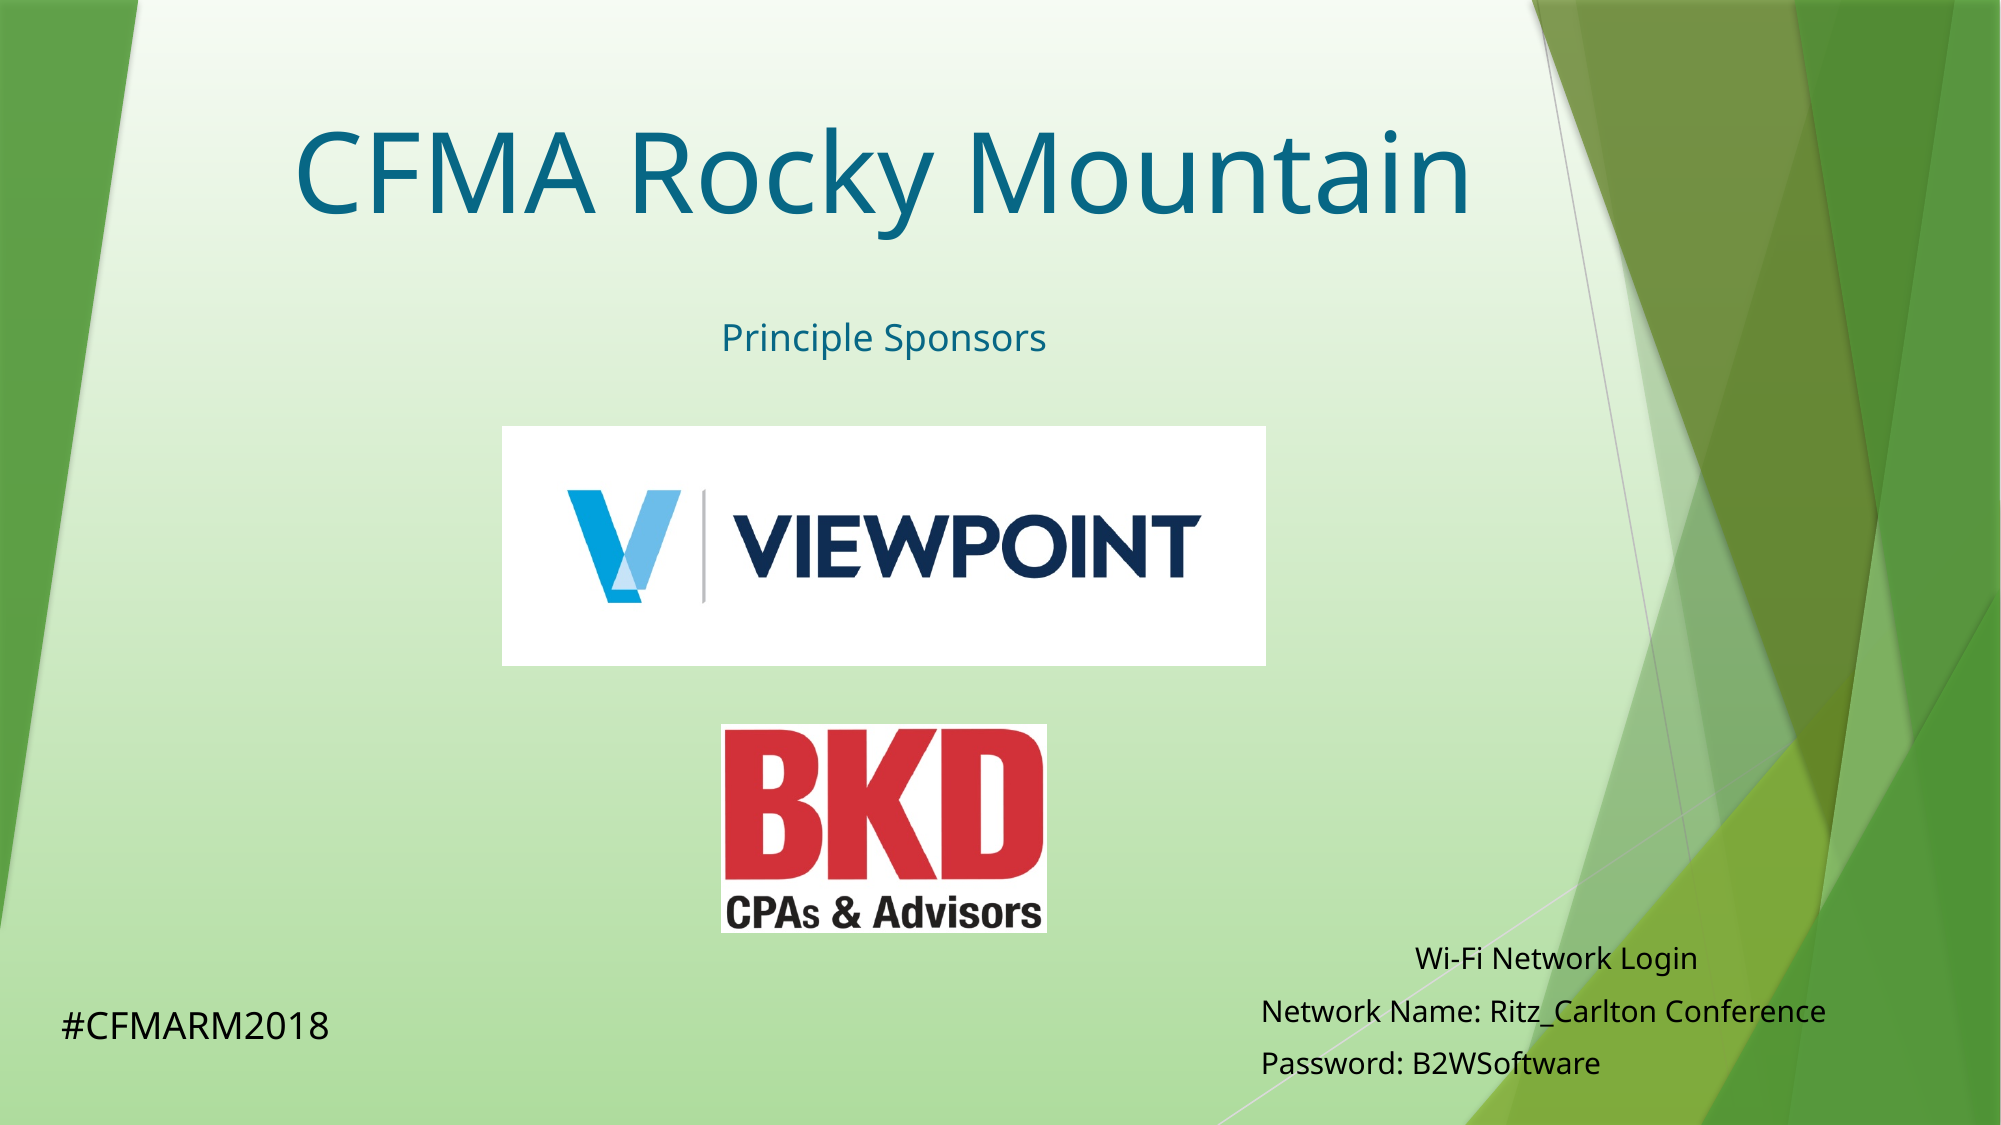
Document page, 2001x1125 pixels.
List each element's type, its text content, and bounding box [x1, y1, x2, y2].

title CFMA Rocky Mountain [247, 64, 1522, 244]
subtitle Wi-Fi Network Login Network Name: Ritz_Carlton Conference Password: B2WSoftware [1245, 932, 1868, 1113]
picture [721, 723, 1048, 933]
picture [502, 425, 1267, 667]
text_box Principle Sponsors [522, 307, 1246, 367]
text_box #CFMARM2018 [46, 994, 433, 1055]
